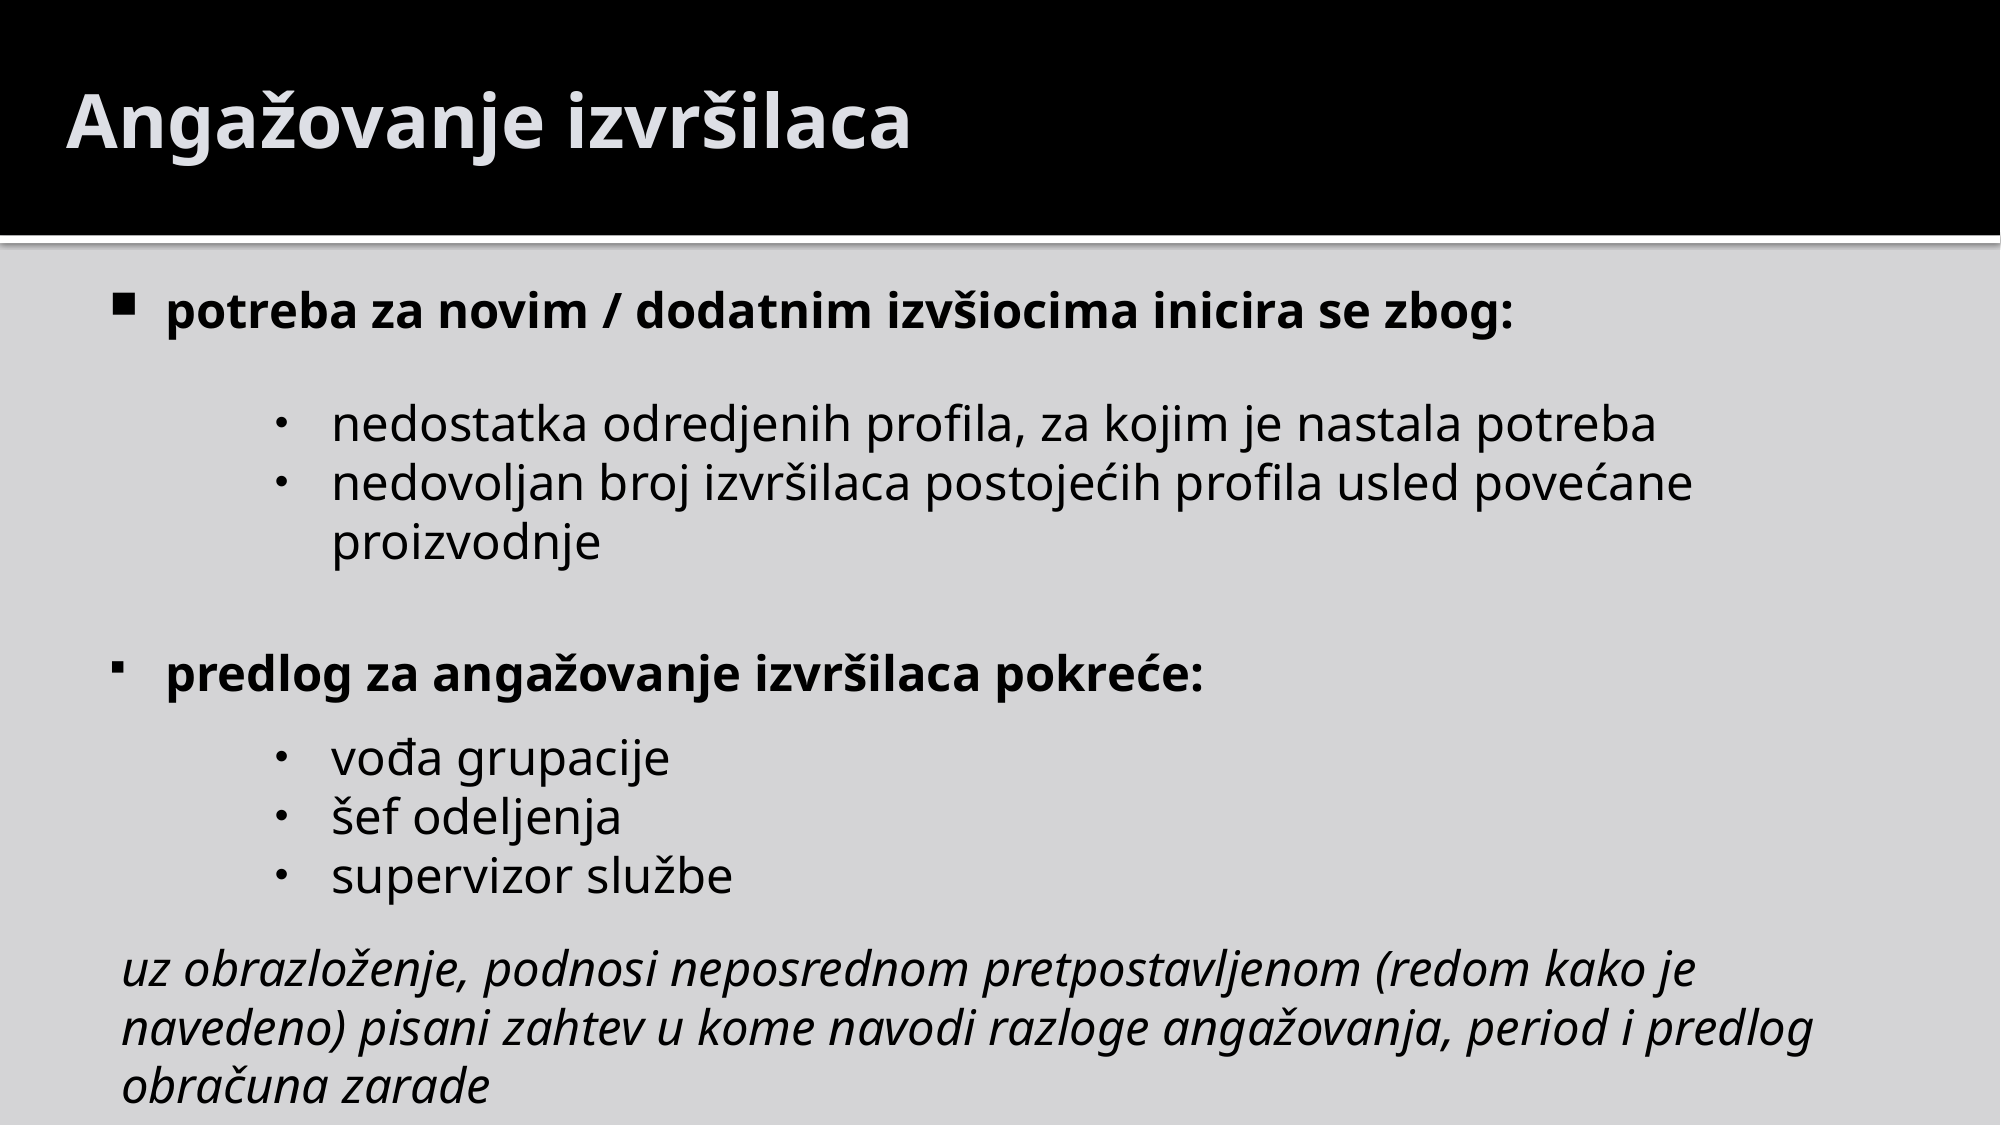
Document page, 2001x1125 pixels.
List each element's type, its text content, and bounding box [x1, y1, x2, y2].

text_box Angažovanje izvršilaca [12, 12, 1650, 225]
list potreba za novim / dodatnim izvšiocima inicira se zbog: nedostatka odredjenih profila, za kojim je nastala potreba nedovoljan broj izvršilaca postojećih profila usled povećane proizvodnje predlog za angažovanje izvršilaca pokreće: vođa grupacije šef odeljenja supervizor službe uz obrazloženje, podnosi neposrednom pretpostavljenom (redom kako je navedeno) pisani zahtev u kome navodi razloge angažovanja, period i predlog obračuna zarade [12, 237, 1913, 1125]
